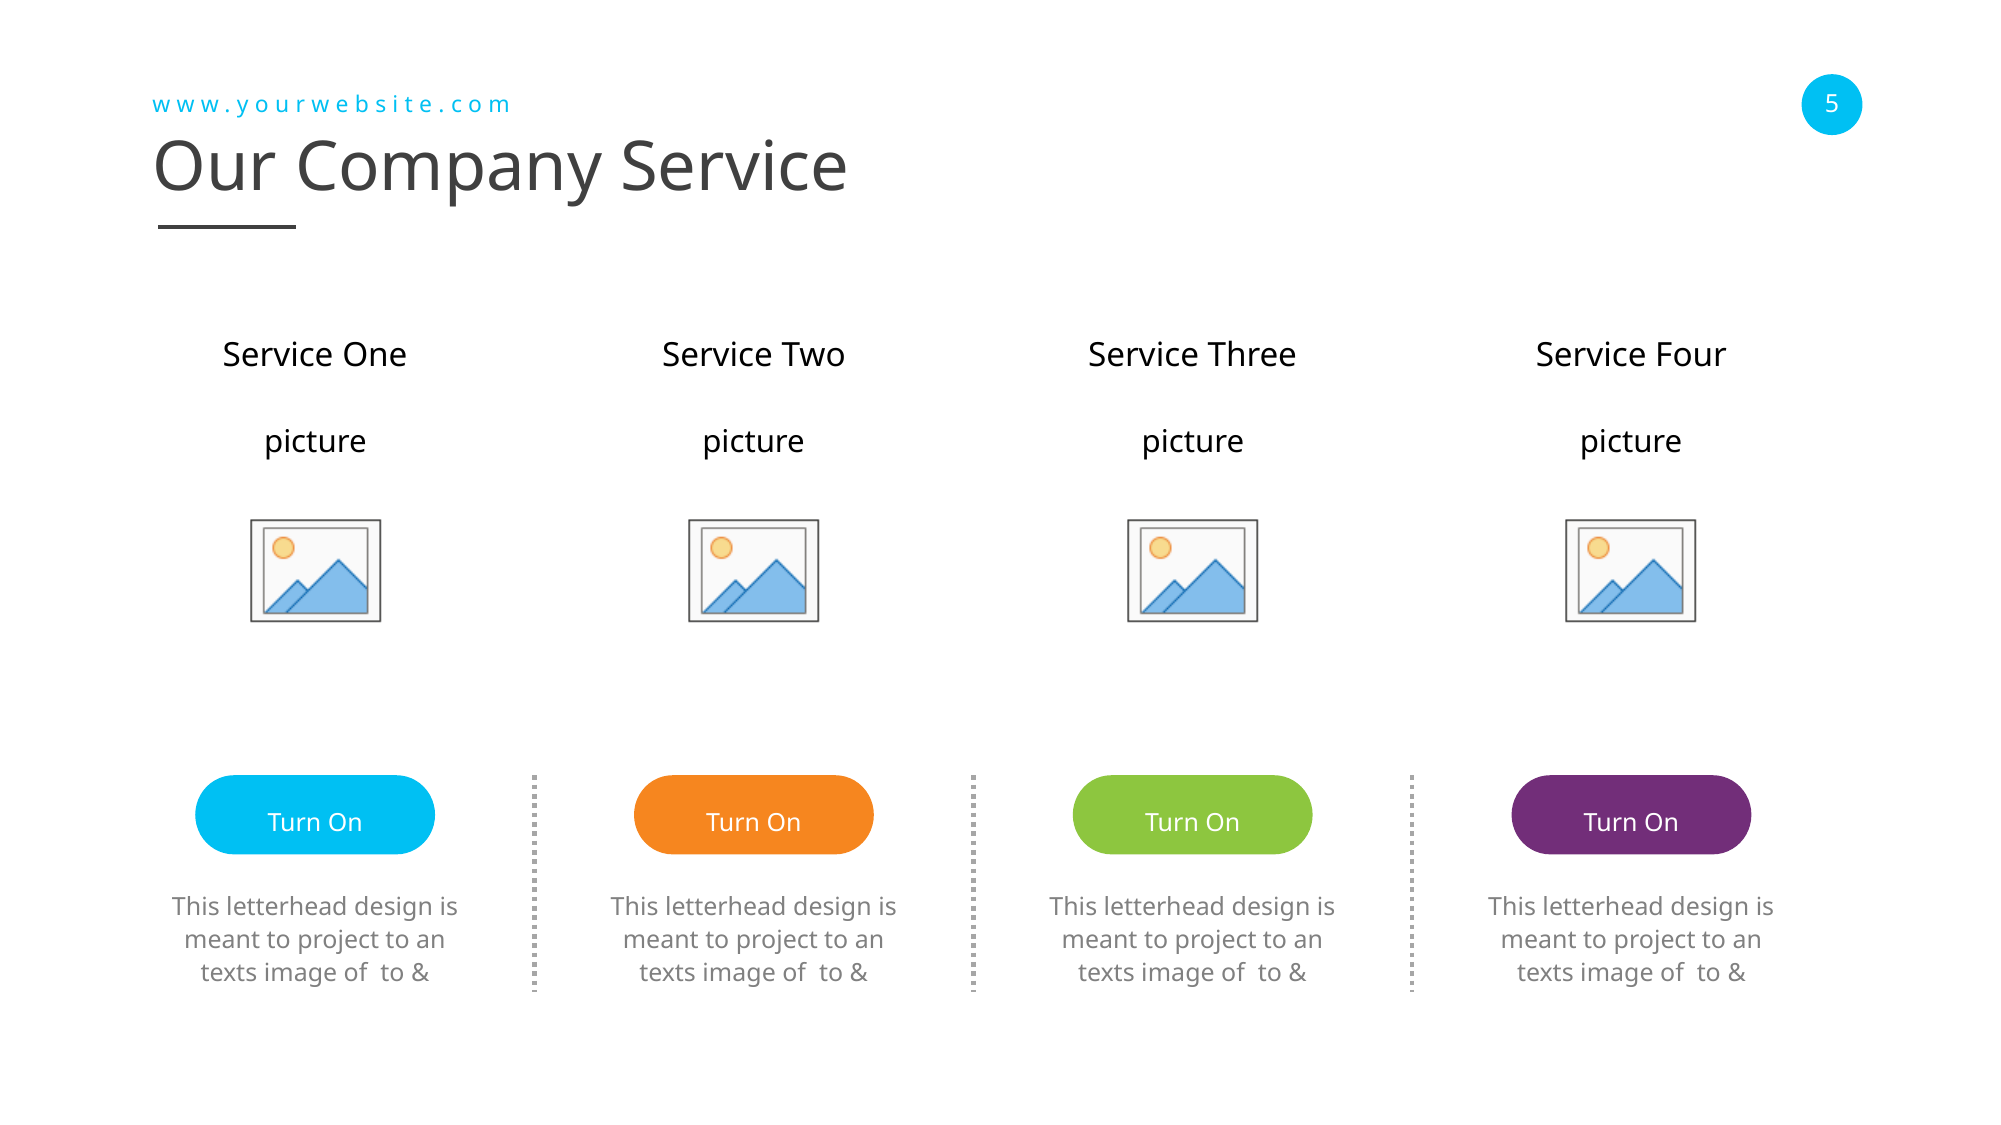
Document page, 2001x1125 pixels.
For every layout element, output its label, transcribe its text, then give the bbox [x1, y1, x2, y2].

text_box [206, 844, 424, 856]
text_box [632, 793, 639, 837]
picture [596, 413, 912, 729]
text_box Service Four [1506, 324, 1757, 381]
text_box Service Two [628, 324, 880, 381]
text_box [868, 792, 875, 838]
picture [1473, 413, 1789, 729]
text_box [1522, 844, 1741, 856]
text_box Turn On [201, 787, 430, 844]
slide_number 5 [1798, 74, 1866, 135]
text_box [1082, 774, 1303, 787]
text_box [430, 793, 437, 837]
text_box Service One [201, 324, 430, 381]
text_box This letterhead design is meant to project to an texts image of to & [596, 880, 912, 993]
text_box [643, 774, 865, 787]
text_box [194, 792, 201, 838]
footer www.yourwebsite.com [137, 75, 584, 136]
text_box [1521, 774, 1742, 787]
text_box [1746, 792, 1753, 837]
title Our Company Service [137, 112, 1863, 225]
picture [1035, 413, 1351, 729]
text_box Service Three [1054, 324, 1331, 381]
text_box Turn On [639, 787, 868, 844]
text_box [1510, 792, 1517, 837]
text_box Turn On [1517, 787, 1746, 844]
text_box [1083, 844, 1302, 856]
text_box [204, 774, 426, 787]
text_box This letterhead design is meant to project to an texts image of to & [1474, 880, 1789, 993]
text_box This letterhead design is meant to project to an texts image of to & [158, 880, 473, 993]
text_box Turn On [1078, 787, 1307, 844]
text_box [1071, 793, 1078, 837]
text_box This letterhead design is meant to project to an texts image of to & [1035, 880, 1350, 993]
text_box [645, 844, 863, 856]
text_box [1307, 792, 1314, 838]
picture [157, 413, 474, 729]
